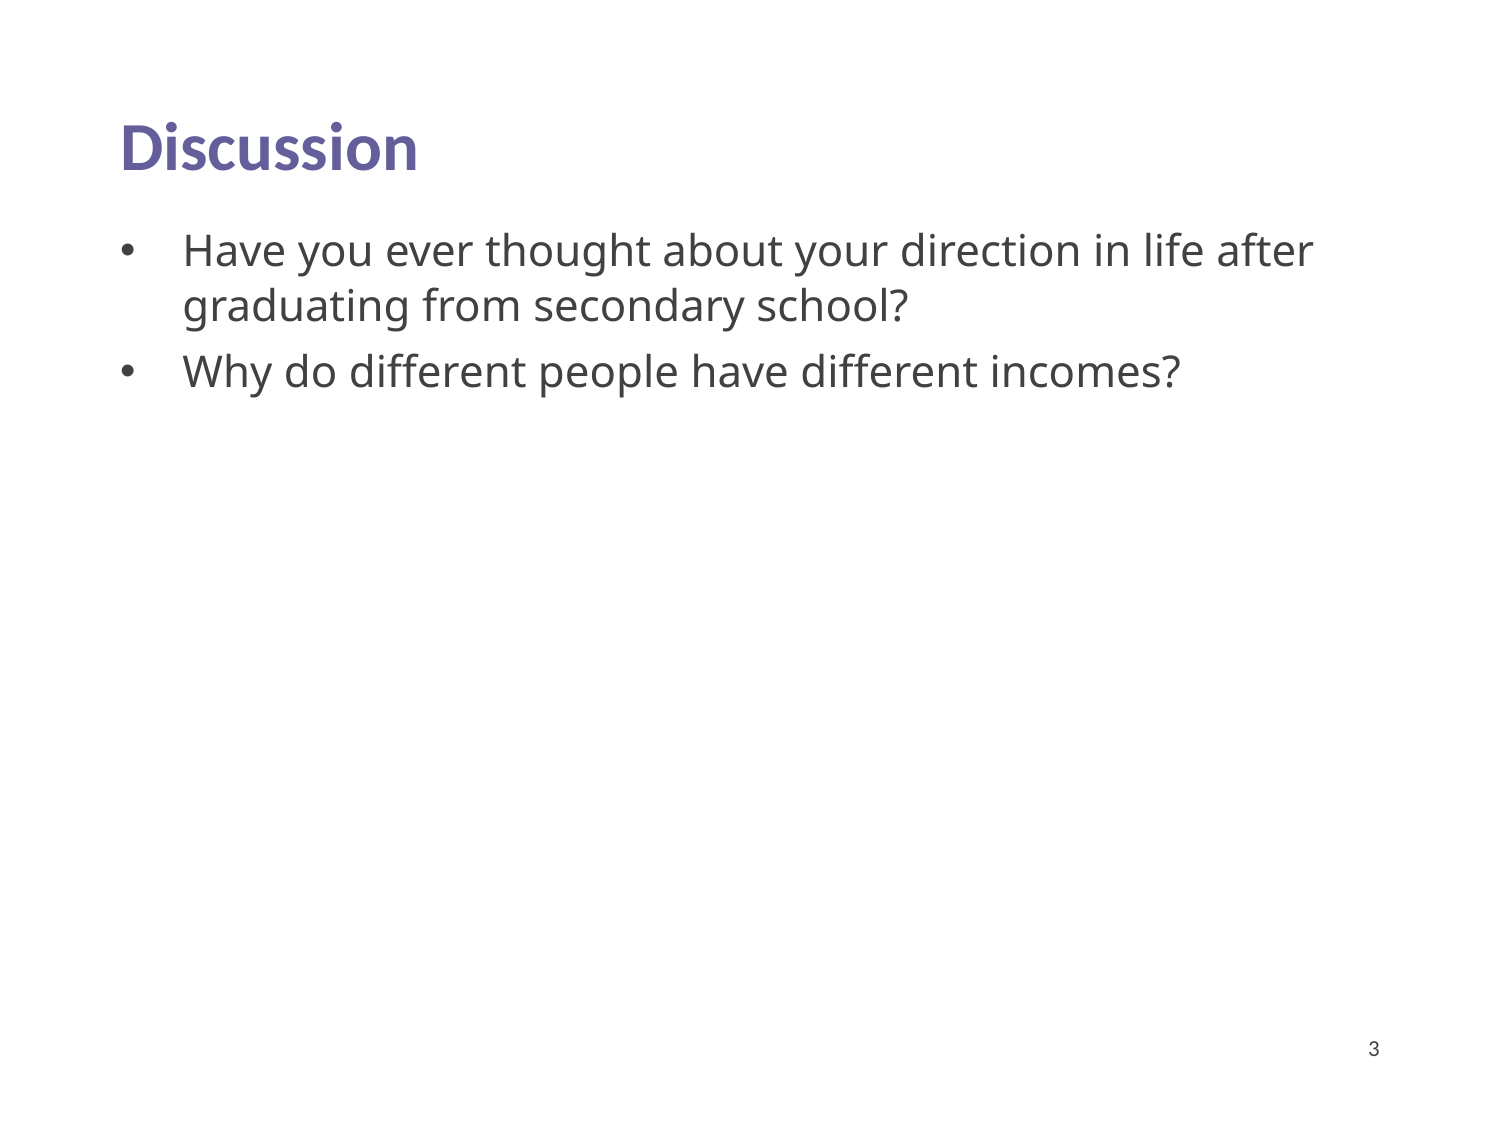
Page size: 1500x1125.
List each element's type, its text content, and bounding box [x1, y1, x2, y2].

slide_number 3 [1358, 1035, 1381, 1062]
list Discussion [119, 113, 1382, 210]
list Have you ever thought about your direction in life after graduating from secondary school? Why do different people have different incomes? [119, 220, 1381, 815]
